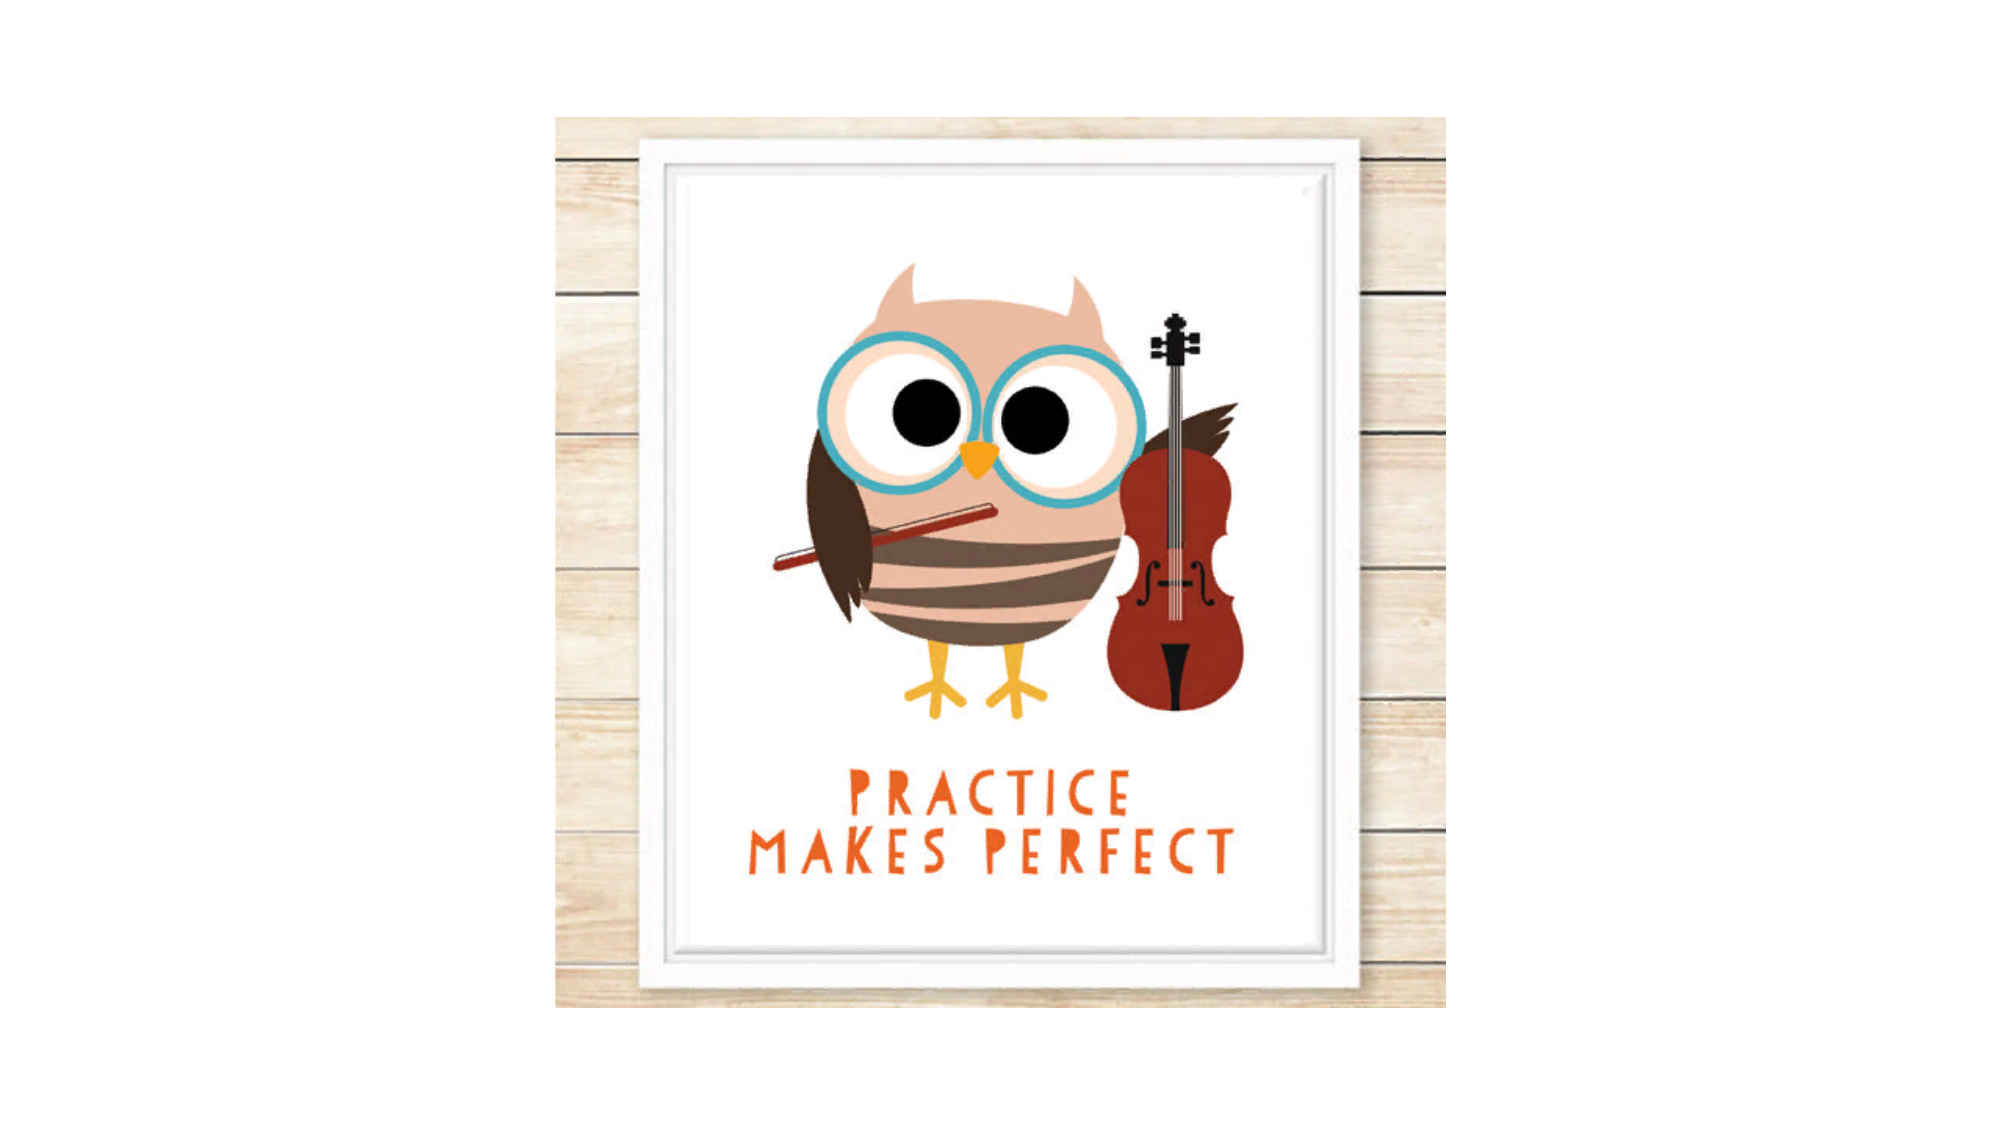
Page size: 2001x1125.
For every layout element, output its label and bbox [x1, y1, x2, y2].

picture [554, 117, 1446, 1008]
